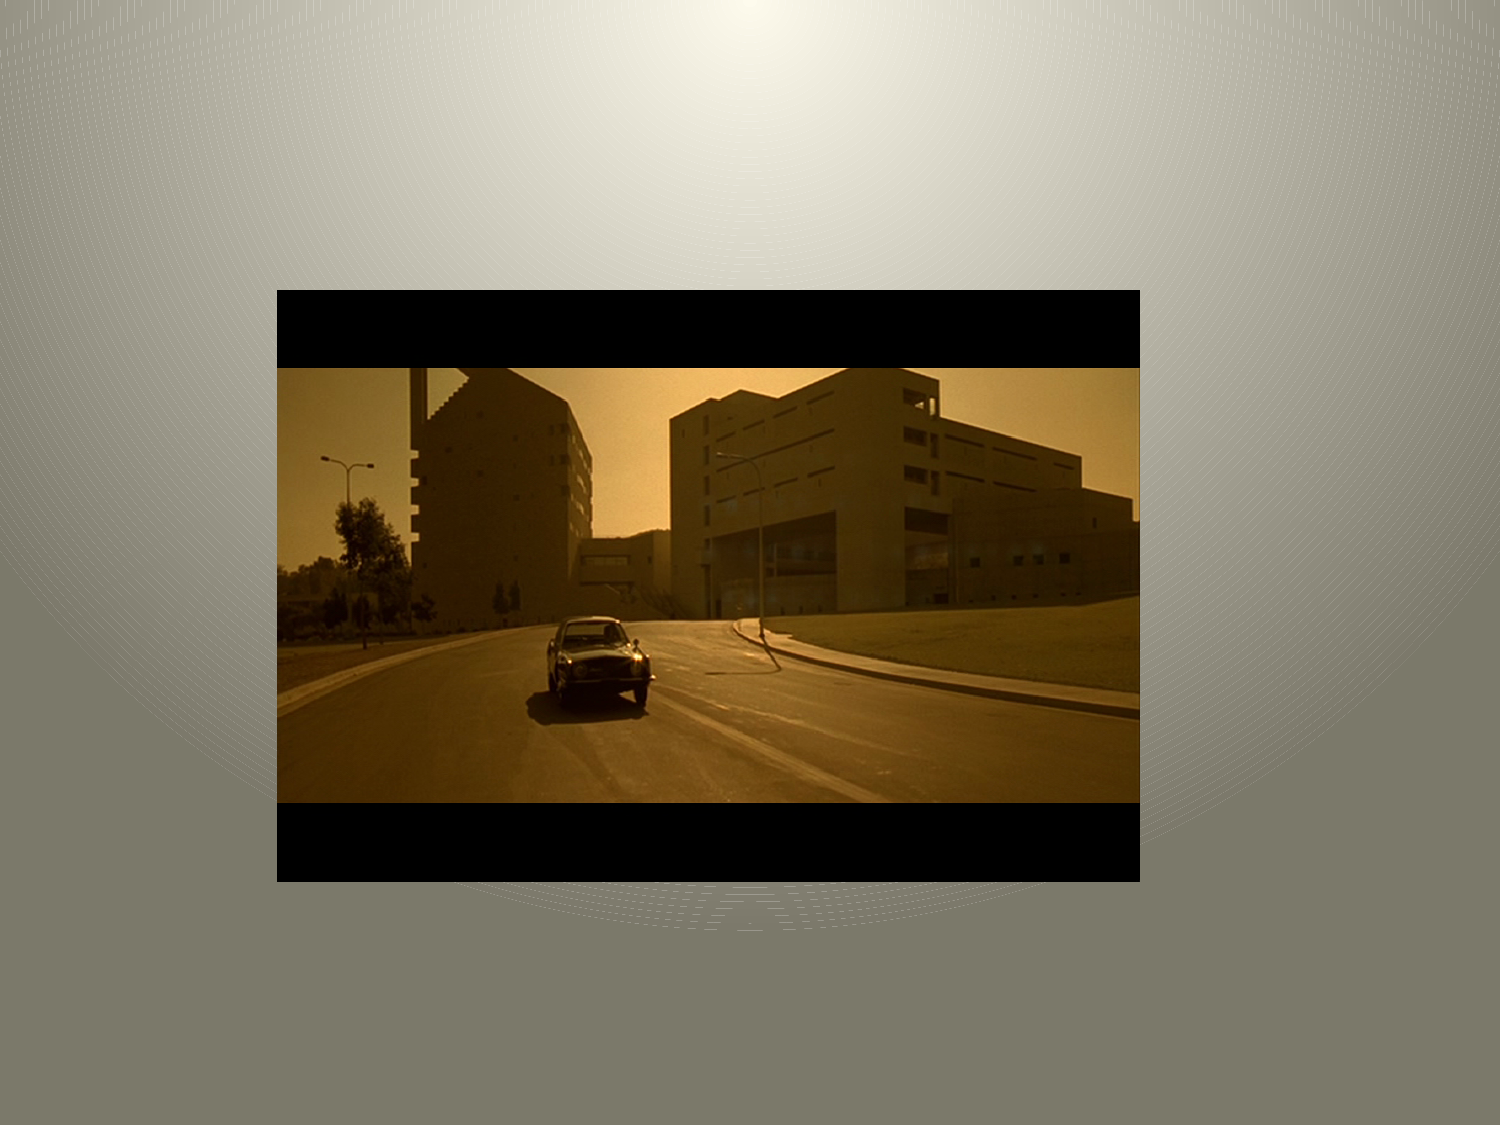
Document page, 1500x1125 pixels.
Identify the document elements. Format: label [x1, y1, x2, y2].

picture [277, 290, 1140, 882]
